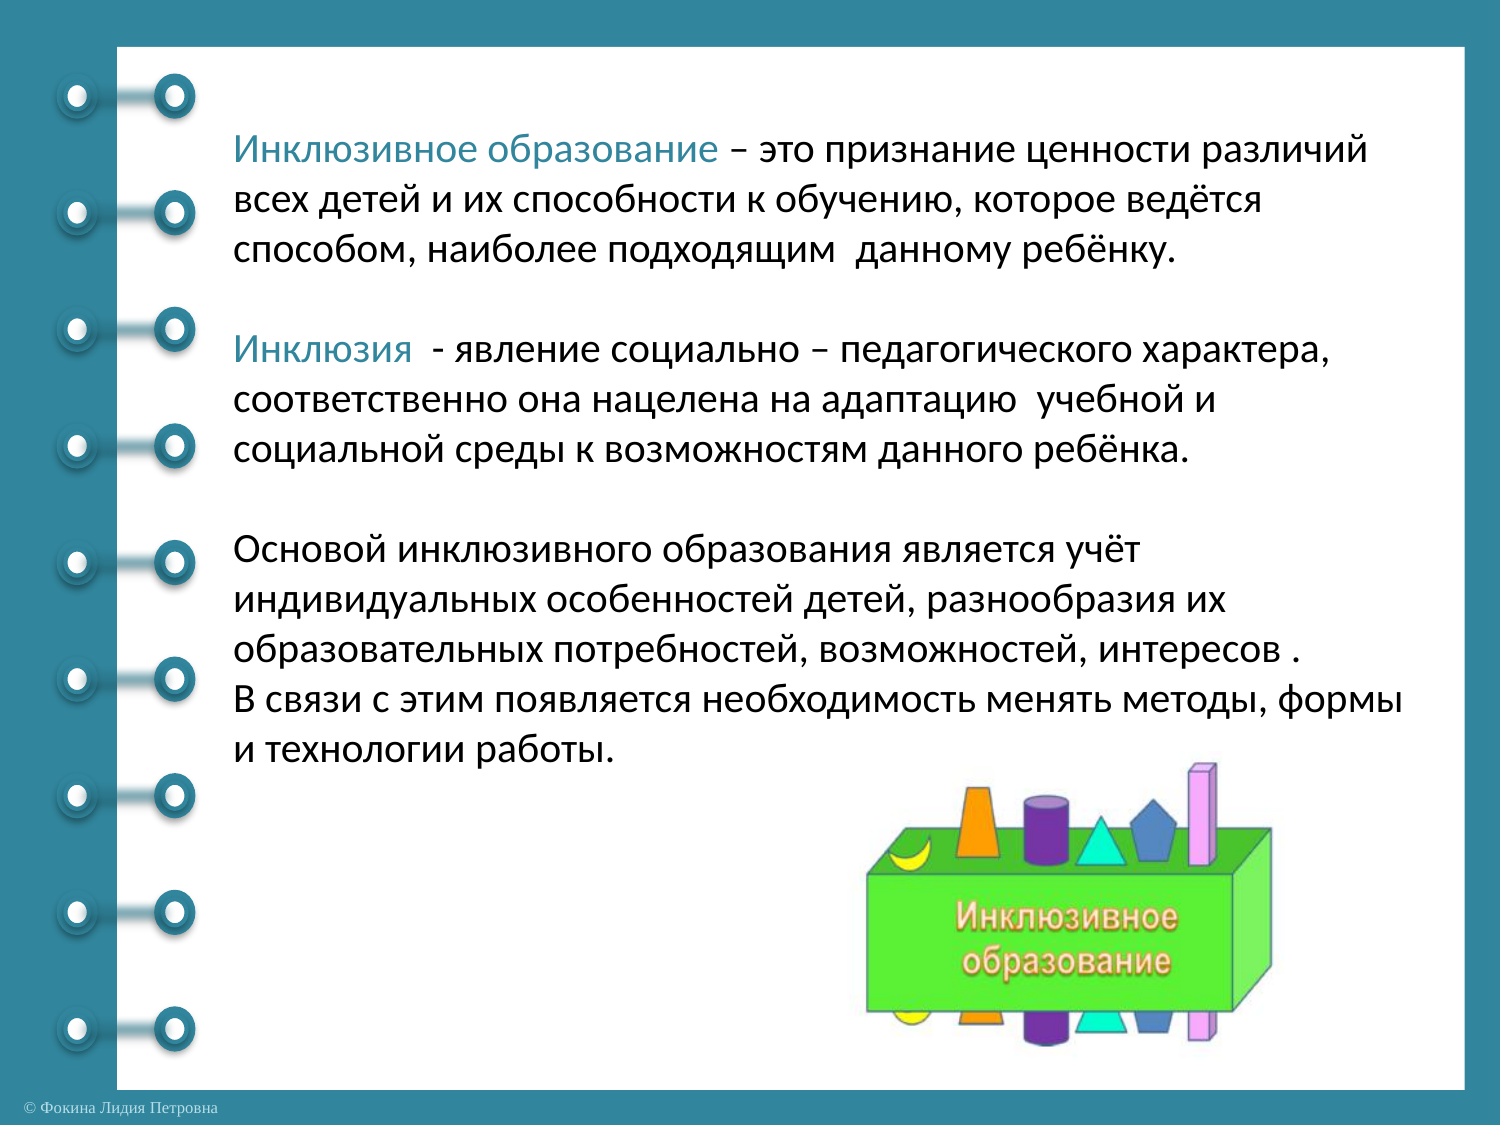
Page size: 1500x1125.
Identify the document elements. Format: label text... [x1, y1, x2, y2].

picture [844, 751, 1294, 1064]
title Инклюзивное образование – это признание ценности различий всех детей и их способности к обучению, которое ведётся способом, наиболее подходящим данному ребёнку. Инклюзия - явление социально – педагогического характера, соответственно она нацелена на адаптацию учебной и социальной среды к возможностям данного ребёнка. Основой инклюзивного образования является учёт индивидуальных особенностей детей, разнообразия их образовательных потребностей, возможностей, интересов . В связи с этим появляется необходимость менять методы, формы и технологии работы. [218, 113, 1424, 1059]
